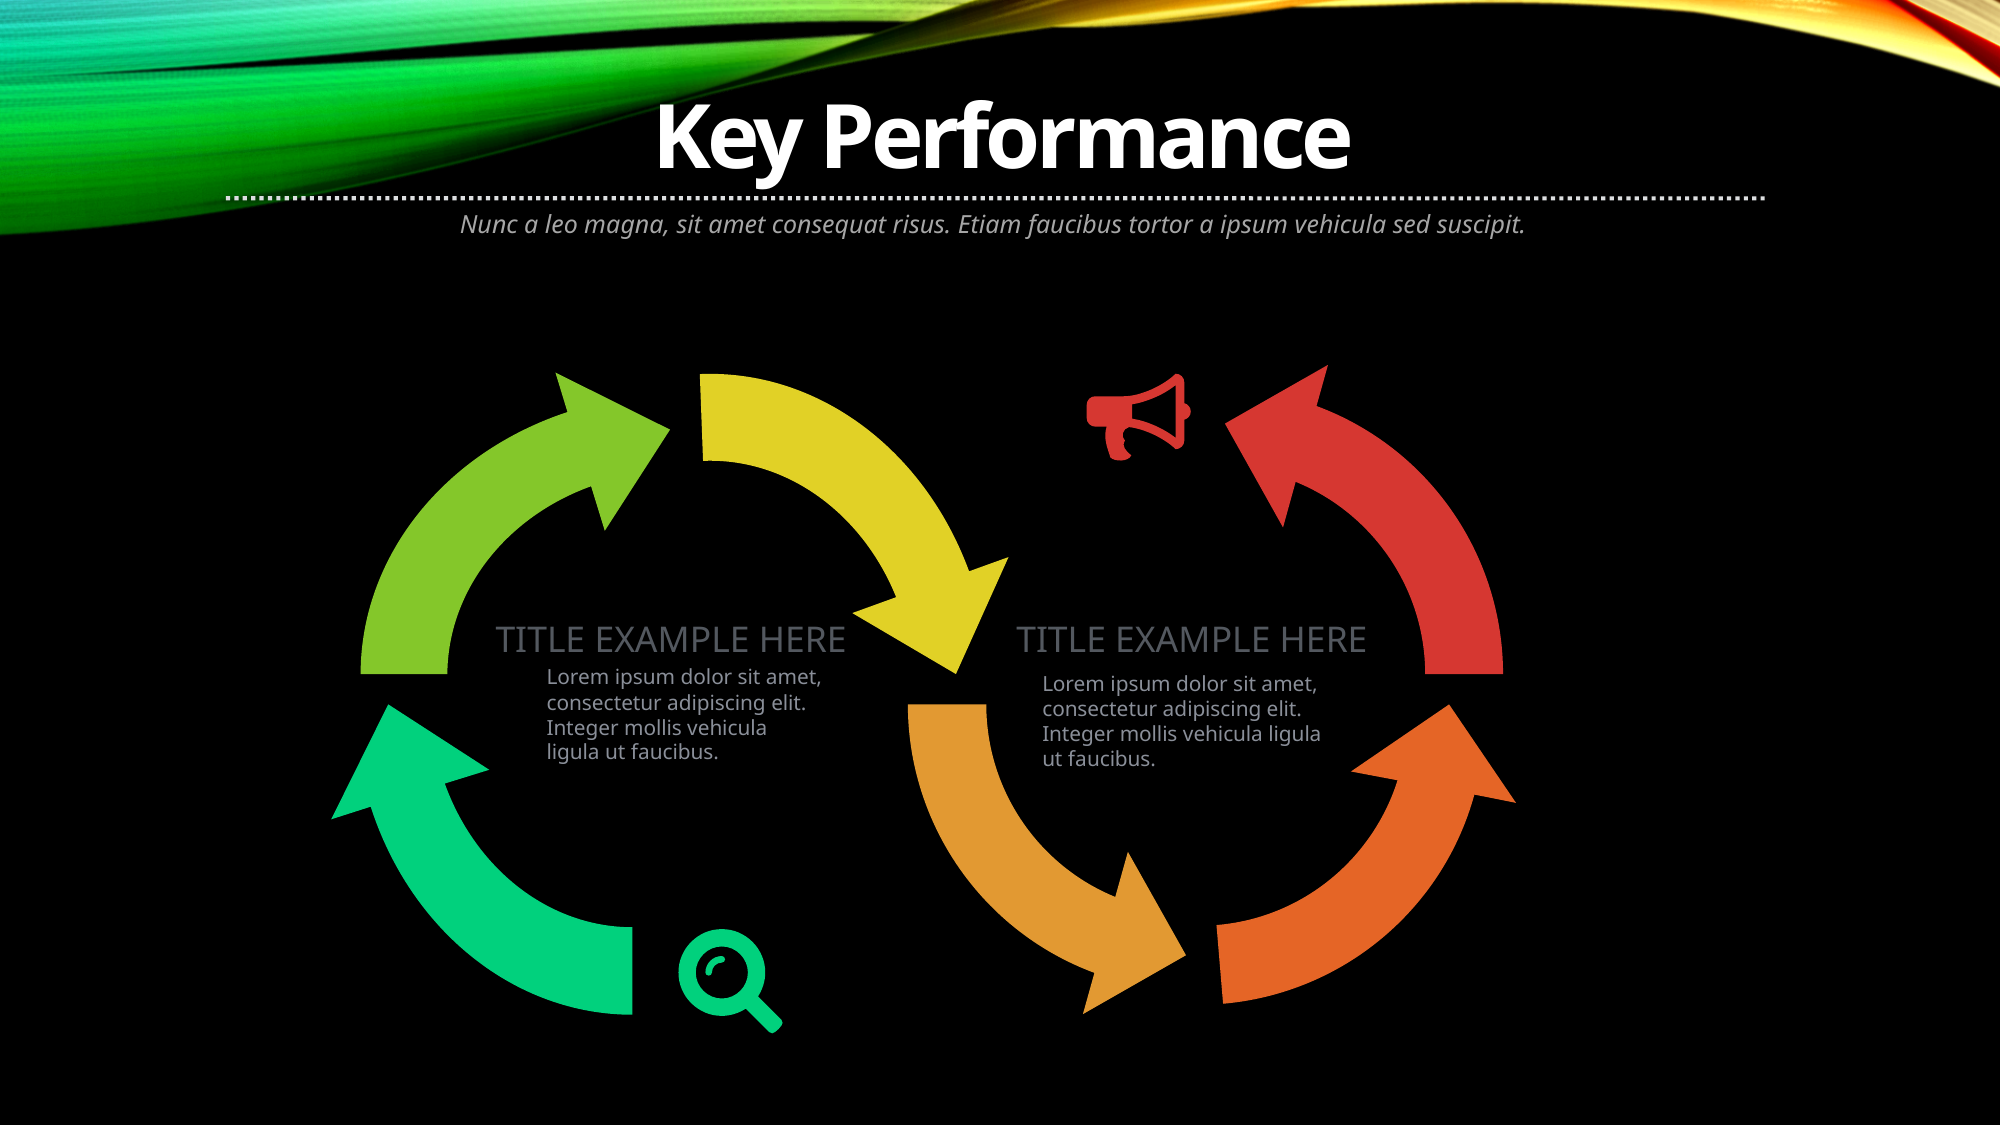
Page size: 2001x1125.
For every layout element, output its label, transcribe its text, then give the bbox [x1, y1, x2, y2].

text_box Nunc a leo magna, sit amet consequat risus. Etiam faucibus tortor a ipsum vehicula sed suscipit. [117, 203, 1878, 244]
text_box [360, 372, 671, 675]
text_box [1086, 373, 1191, 461]
text_box TITLE EXAMPLE HERE [492, 612, 854, 663]
text_box [907, 704, 1187, 1015]
text_box Lorem ipsum dolor sit amet, consectetur adipiscing elit. Integer mollis vehicula ligula ut faucibus. [1042, 670, 1328, 740]
text_box TITLE EXAMPLE HERE [1013, 612, 1375, 663]
text_box Lorem ipsum dolor sit amet, consectetur adipiscing elit. Integer mollis vehicula ligula ut faucibus. [546, 664, 825, 756]
text_box [699, 373, 1009, 675]
text_box [331, 704, 633, 1015]
picture [0, 0, 2000, 237]
text_box [1224, 364, 1504, 675]
text_box Key Performance [642, 74, 1365, 192]
text_box [1216, 704, 1517, 1004]
text_box [678, 929, 783, 1034]
